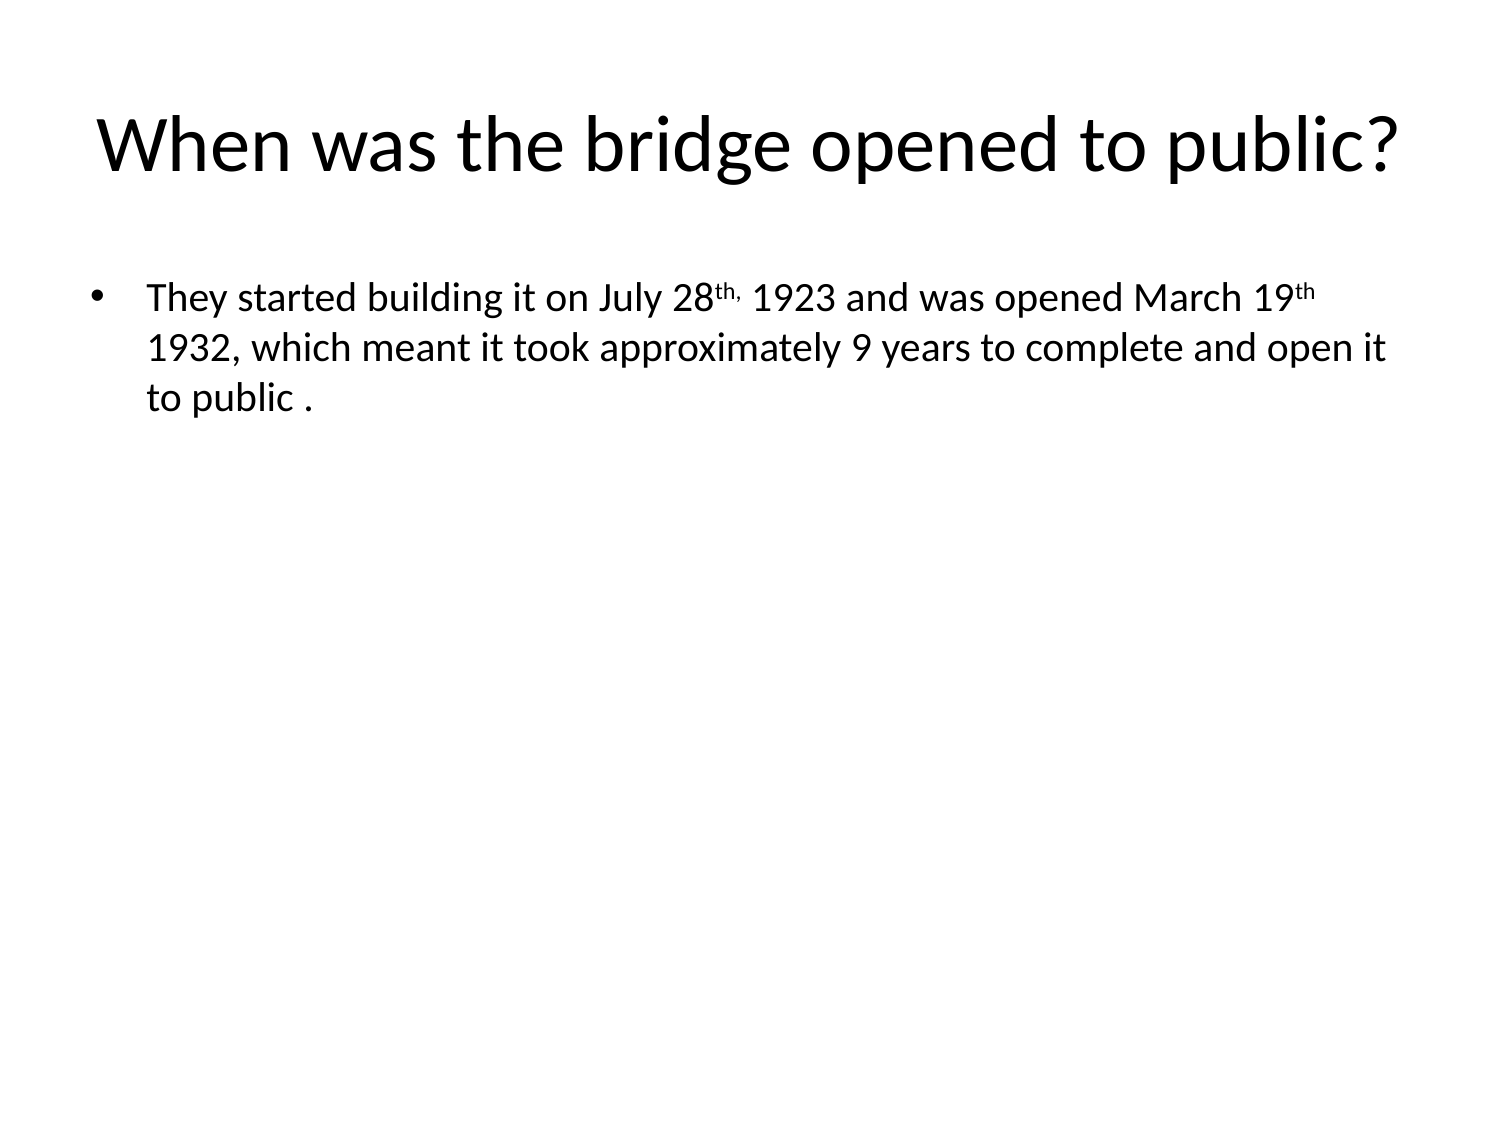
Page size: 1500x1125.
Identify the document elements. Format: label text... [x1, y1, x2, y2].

list They started building it on July 28th, 1923 and was opened March 19th 1932, which meant it took approximately 9 years to complete and open it to public . [75, 262, 1425, 1005]
title When was the bridge opened to public? [75, 45, 1425, 233]
